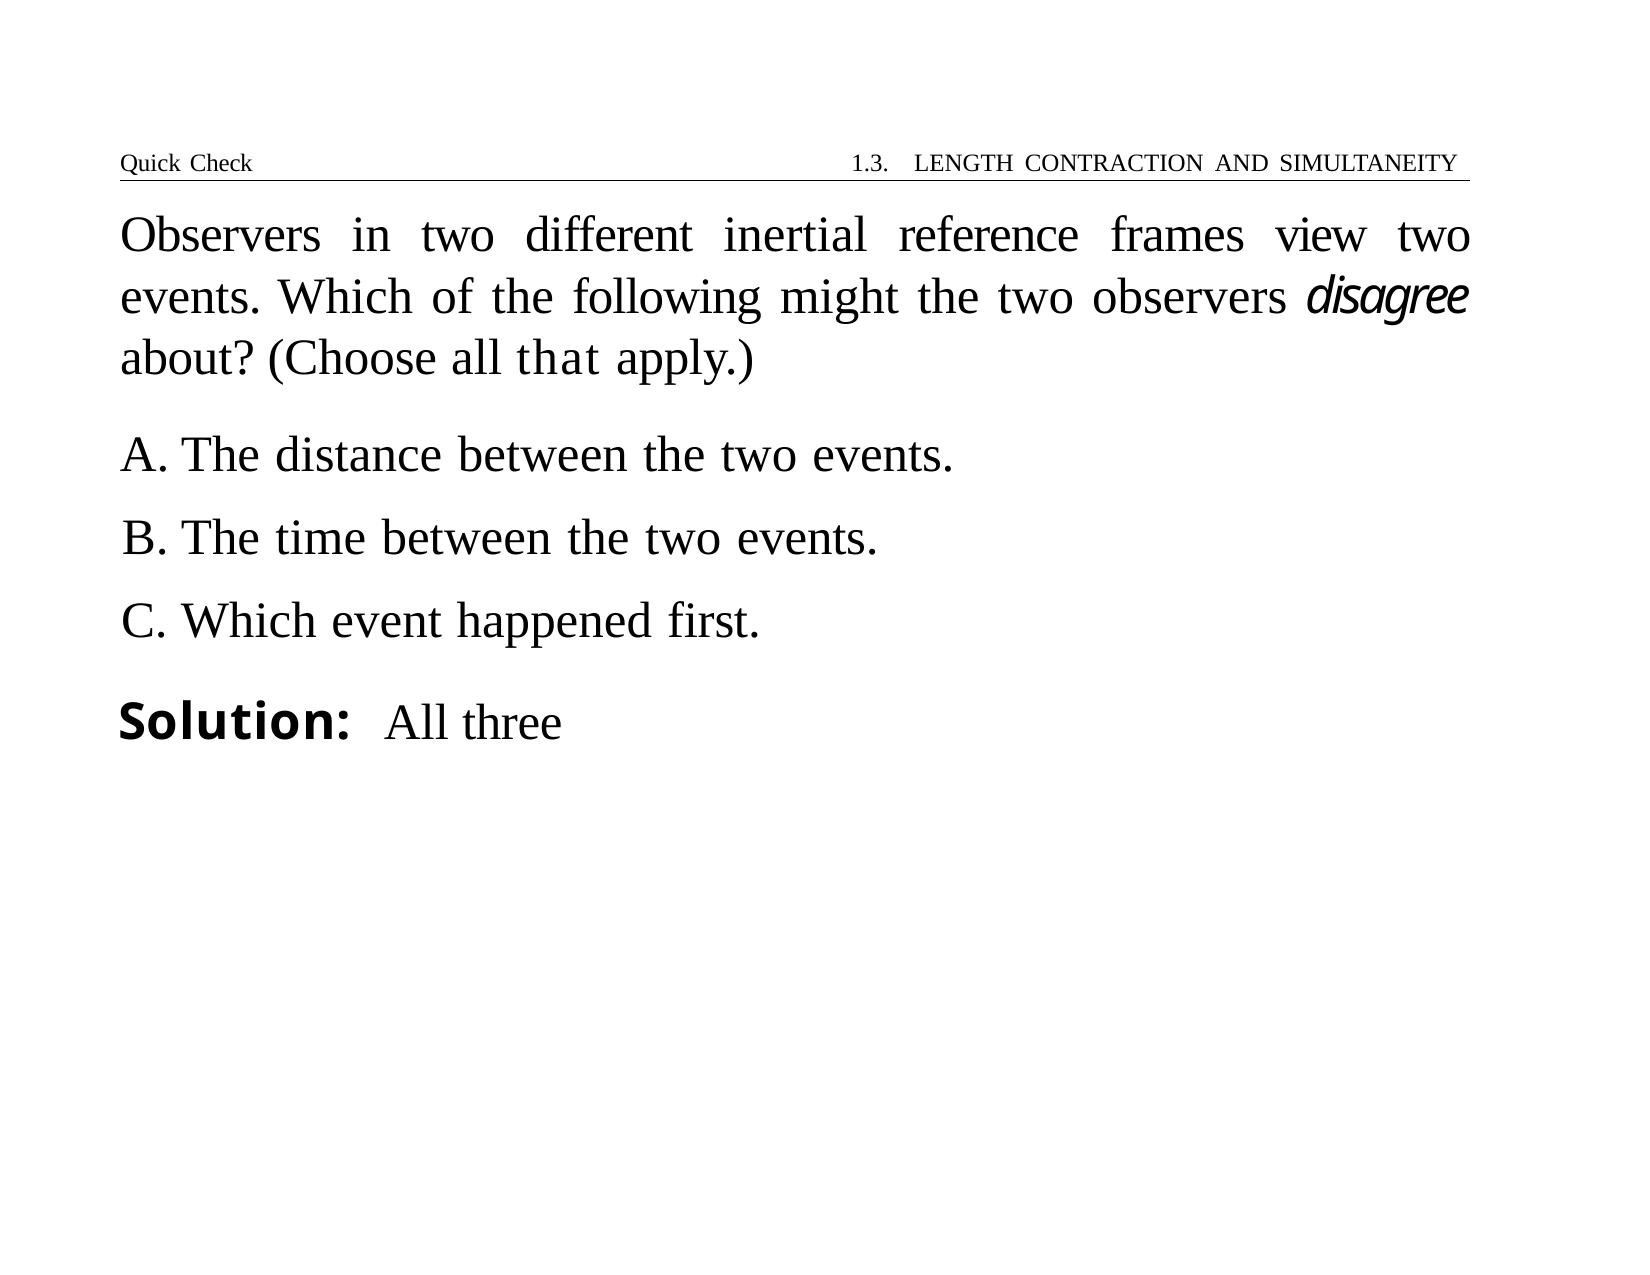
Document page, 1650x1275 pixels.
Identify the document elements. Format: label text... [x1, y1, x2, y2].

title Observers in two different inertial reference frames view two events. Which of the following might the two observers disagree about? (Choose all that apply.) [117, 198, 1473, 413]
text_box The distance between the two events. The time between the two events. Which event happened first. Solution: All three [116, 397, 958, 750]
text_box Quick Check 1.3. LENGTH CONTRACTION AND SIMULTANEITY [117, 144, 1473, 176]
